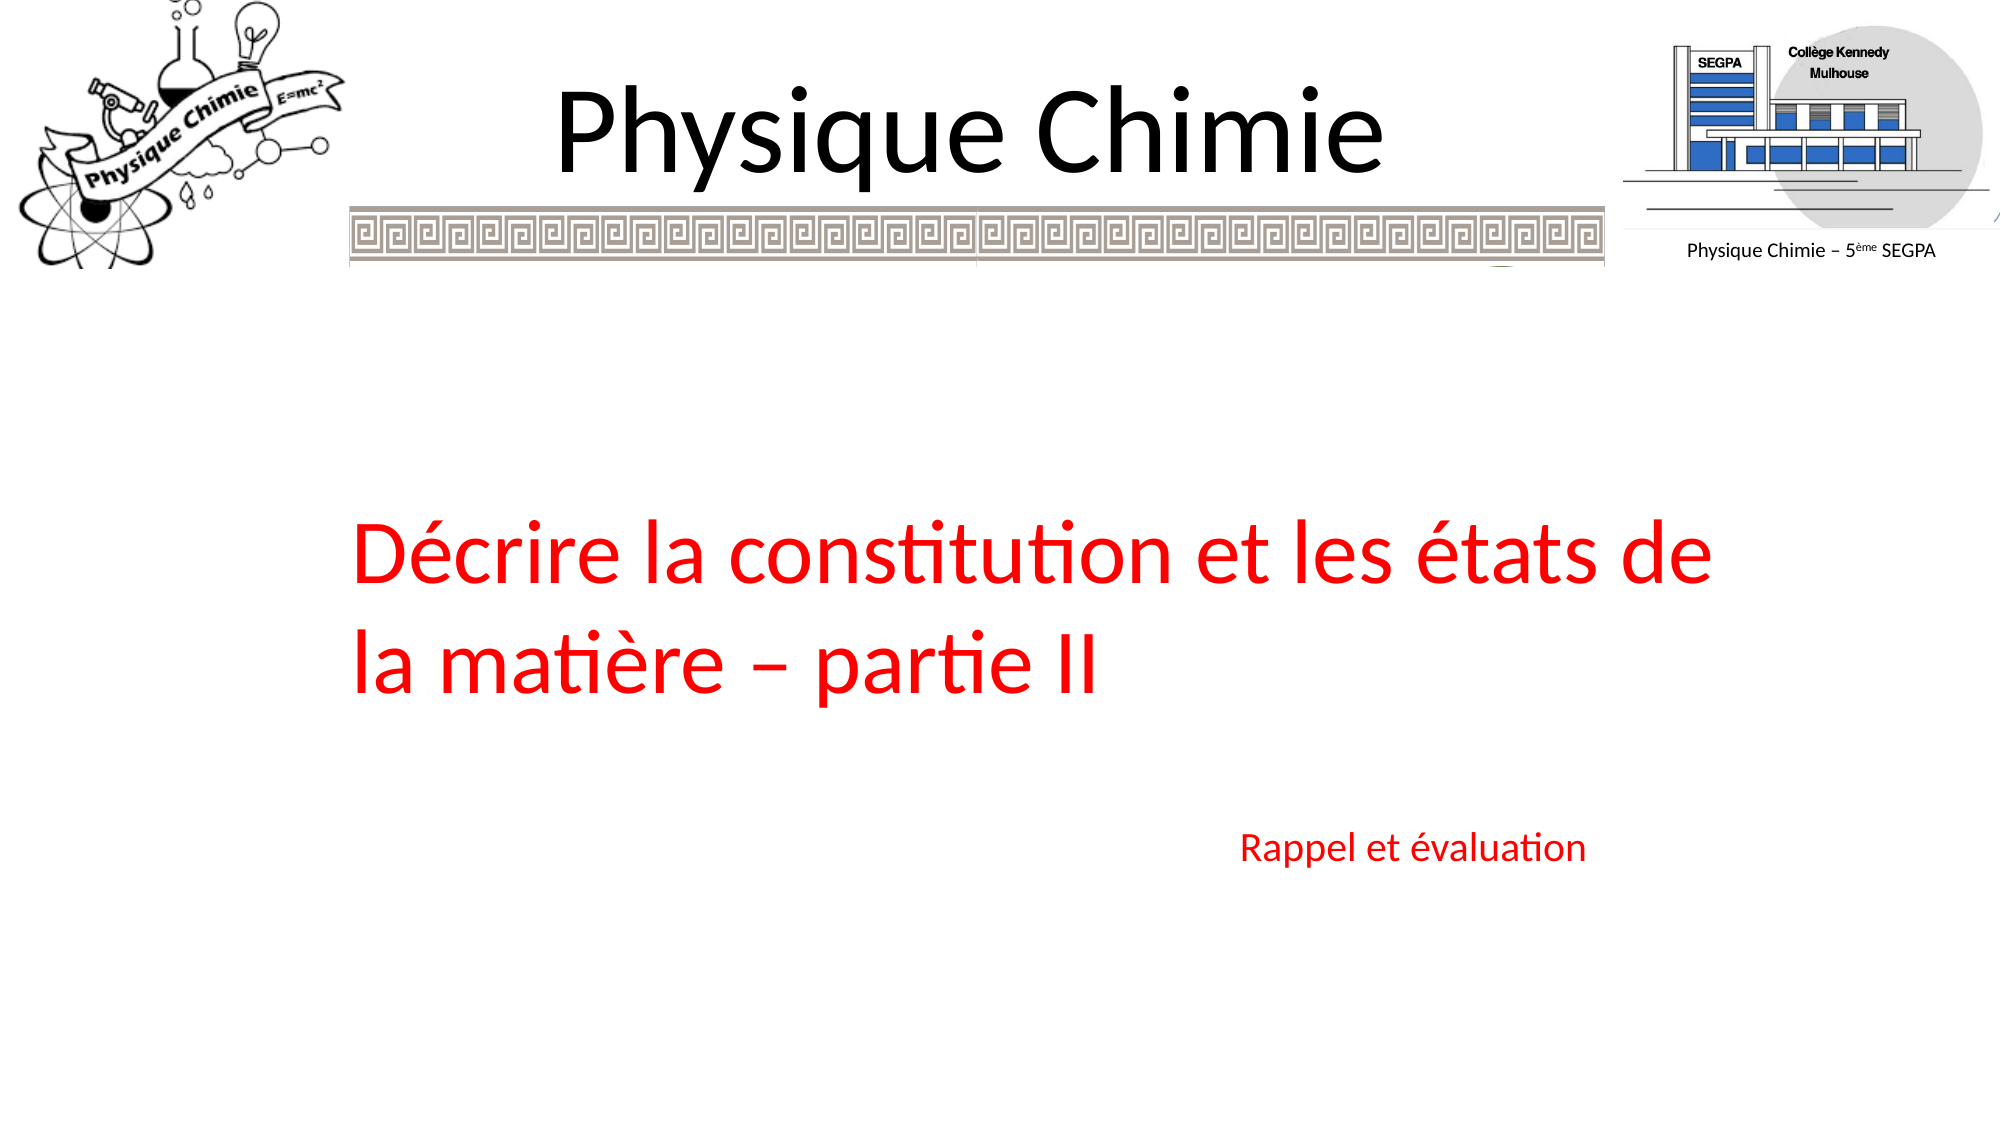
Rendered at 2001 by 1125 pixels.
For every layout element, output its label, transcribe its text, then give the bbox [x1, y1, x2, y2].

text_box Décrire la constitution et les états de la matière – partie II [336, 484, 1732, 720]
picture [1623, 15, 2000, 230]
subtitle Physique Chimie [350, 57, 1605, 206]
text_box Rappel et évaluation [1225, 811, 1603, 877]
picture [0, 0, 1605, 269]
